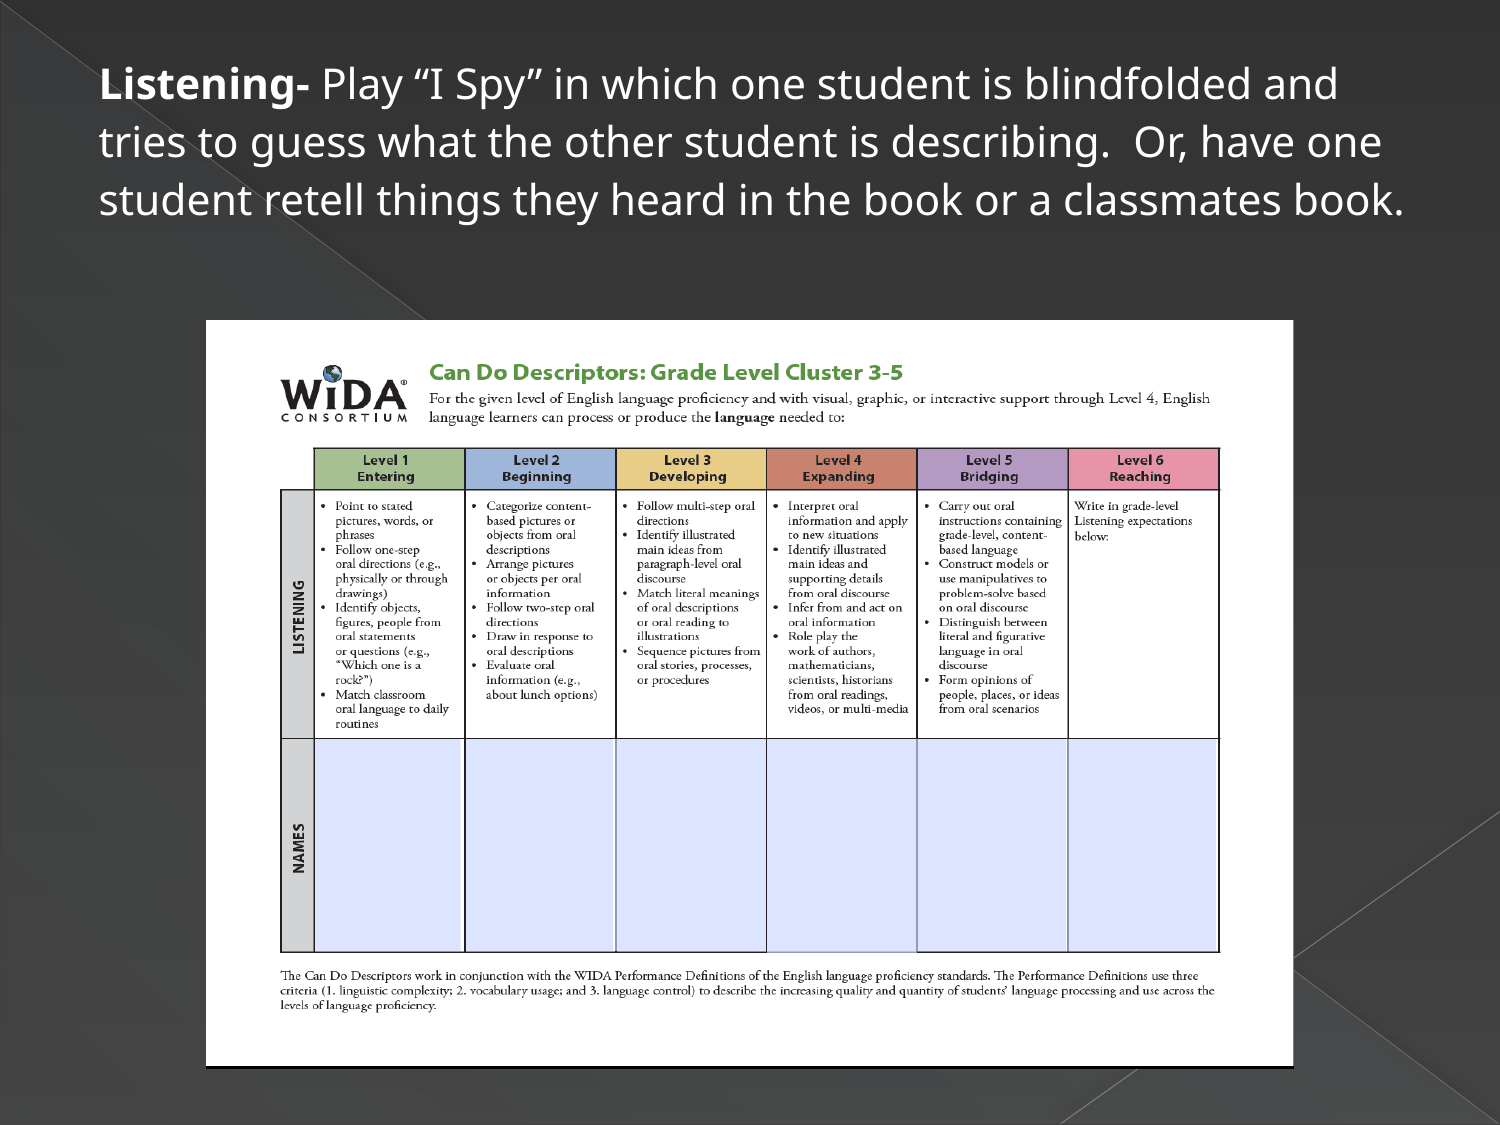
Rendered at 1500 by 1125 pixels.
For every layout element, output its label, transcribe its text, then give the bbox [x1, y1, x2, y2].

list Listening- Play “I Spy” in which one student is blindfolded and tries to guess what the other student is describing. Or, have one student retell things they heard in the book or a classmates book. [75, 46, 1425, 289]
picture [206, 319, 1294, 1069]
